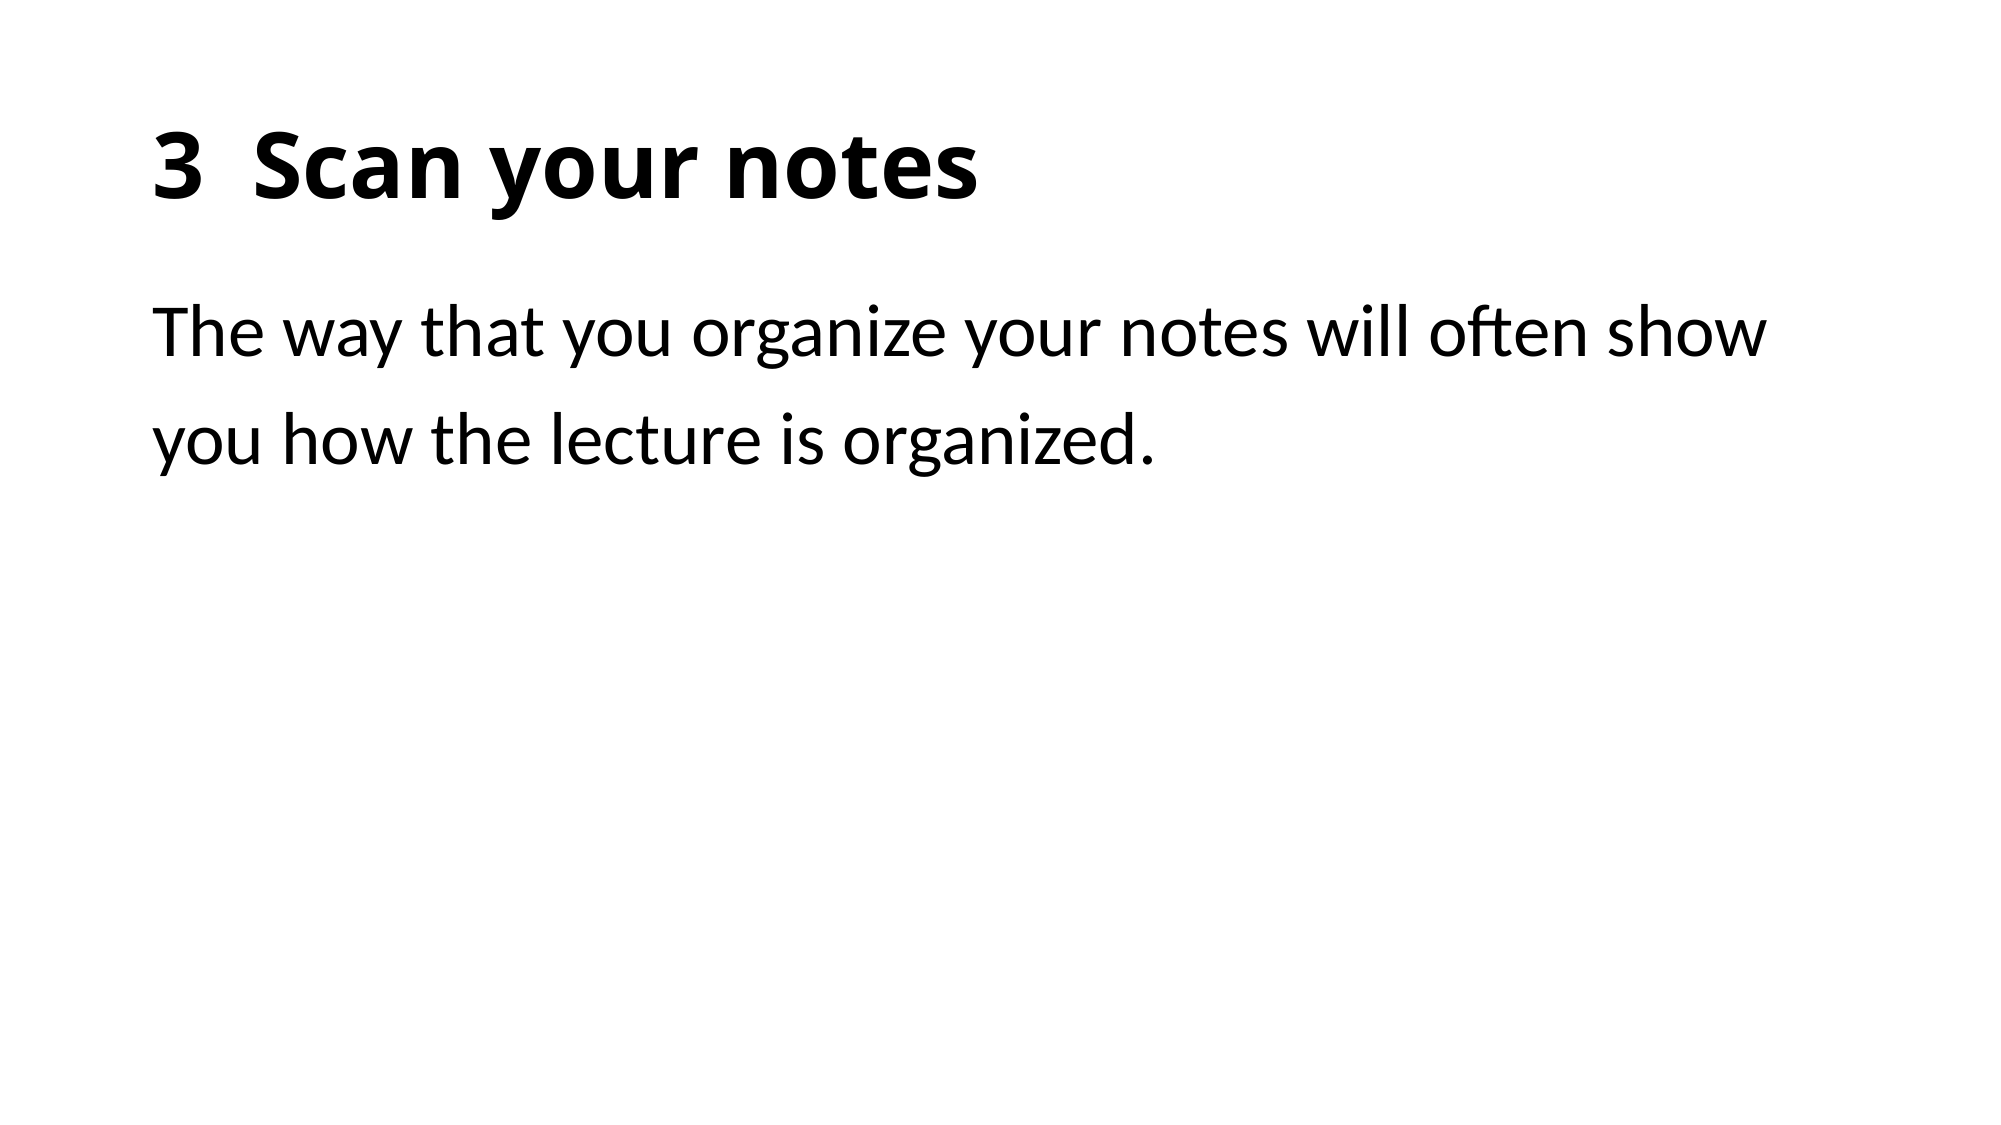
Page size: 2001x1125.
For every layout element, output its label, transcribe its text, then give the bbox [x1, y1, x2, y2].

list The way that you organize your notes will often show you how the lecture is organized. [137, 256, 1863, 1091]
title 3 Scan your notes [137, 59, 1863, 256]
